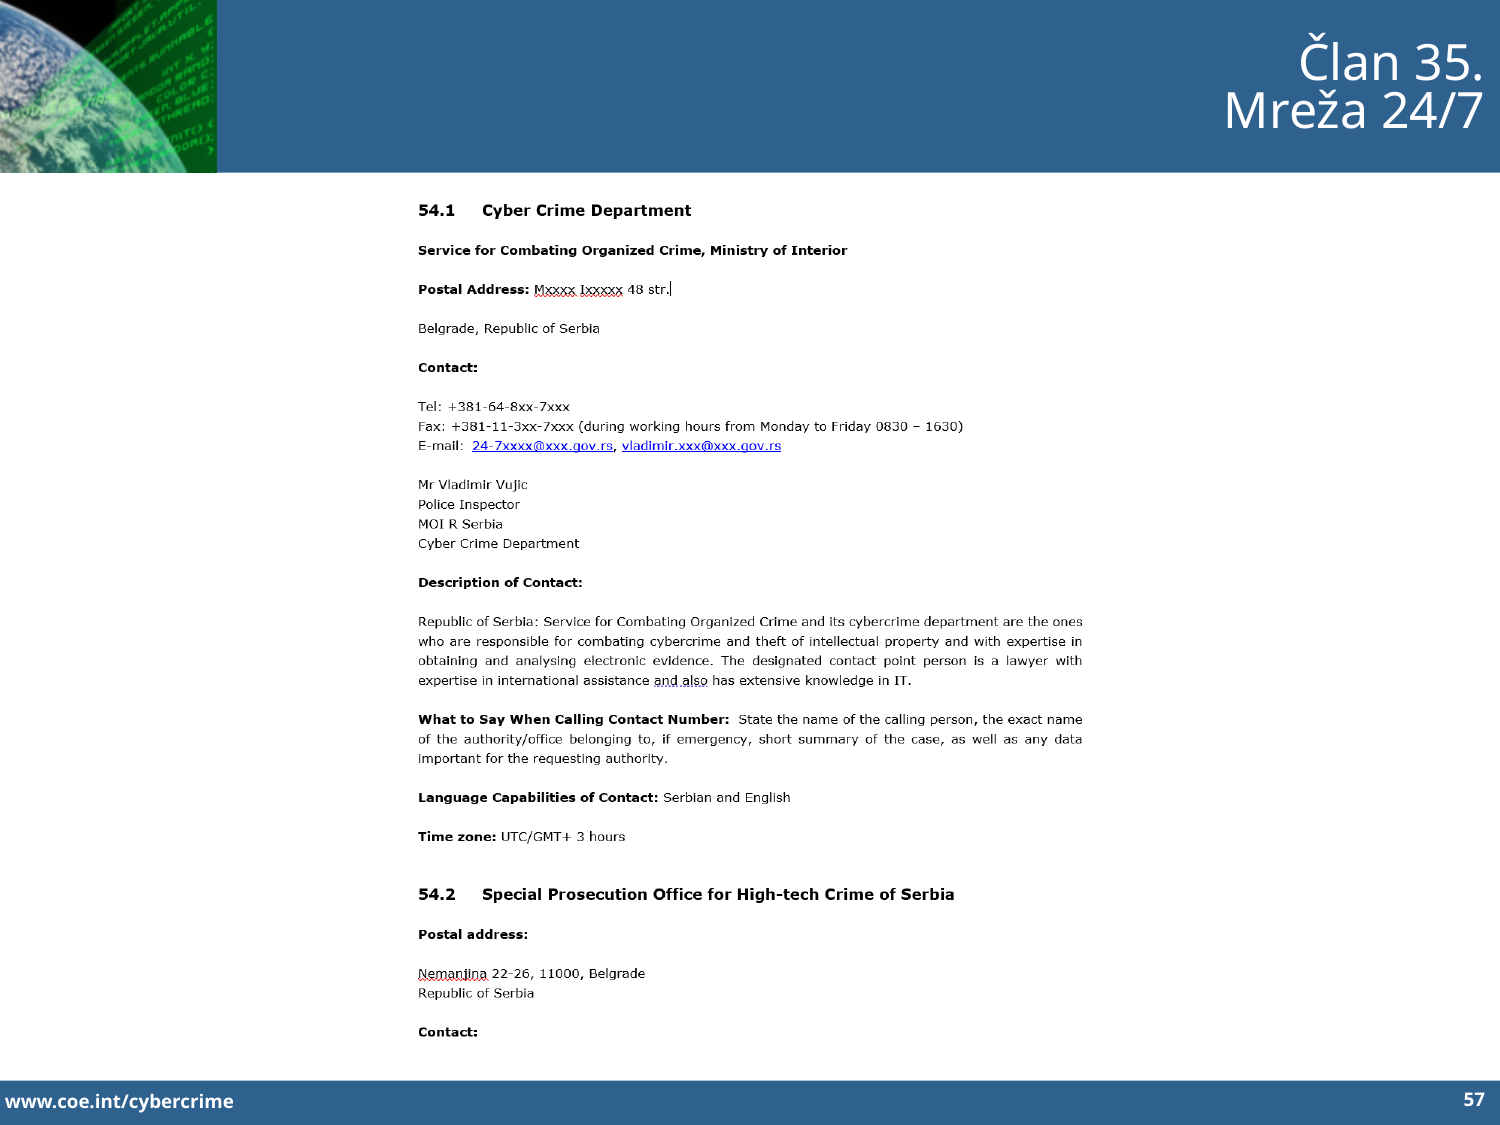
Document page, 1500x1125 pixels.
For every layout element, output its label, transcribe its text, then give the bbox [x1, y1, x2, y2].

slide_number 57 [1149, 1079, 1500, 1125]
picture [0, 1, 217, 173]
text_box Član 35. Mreža 24/7 [308, 13, 1500, 166]
picture [292, 186, 1208, 1046]
